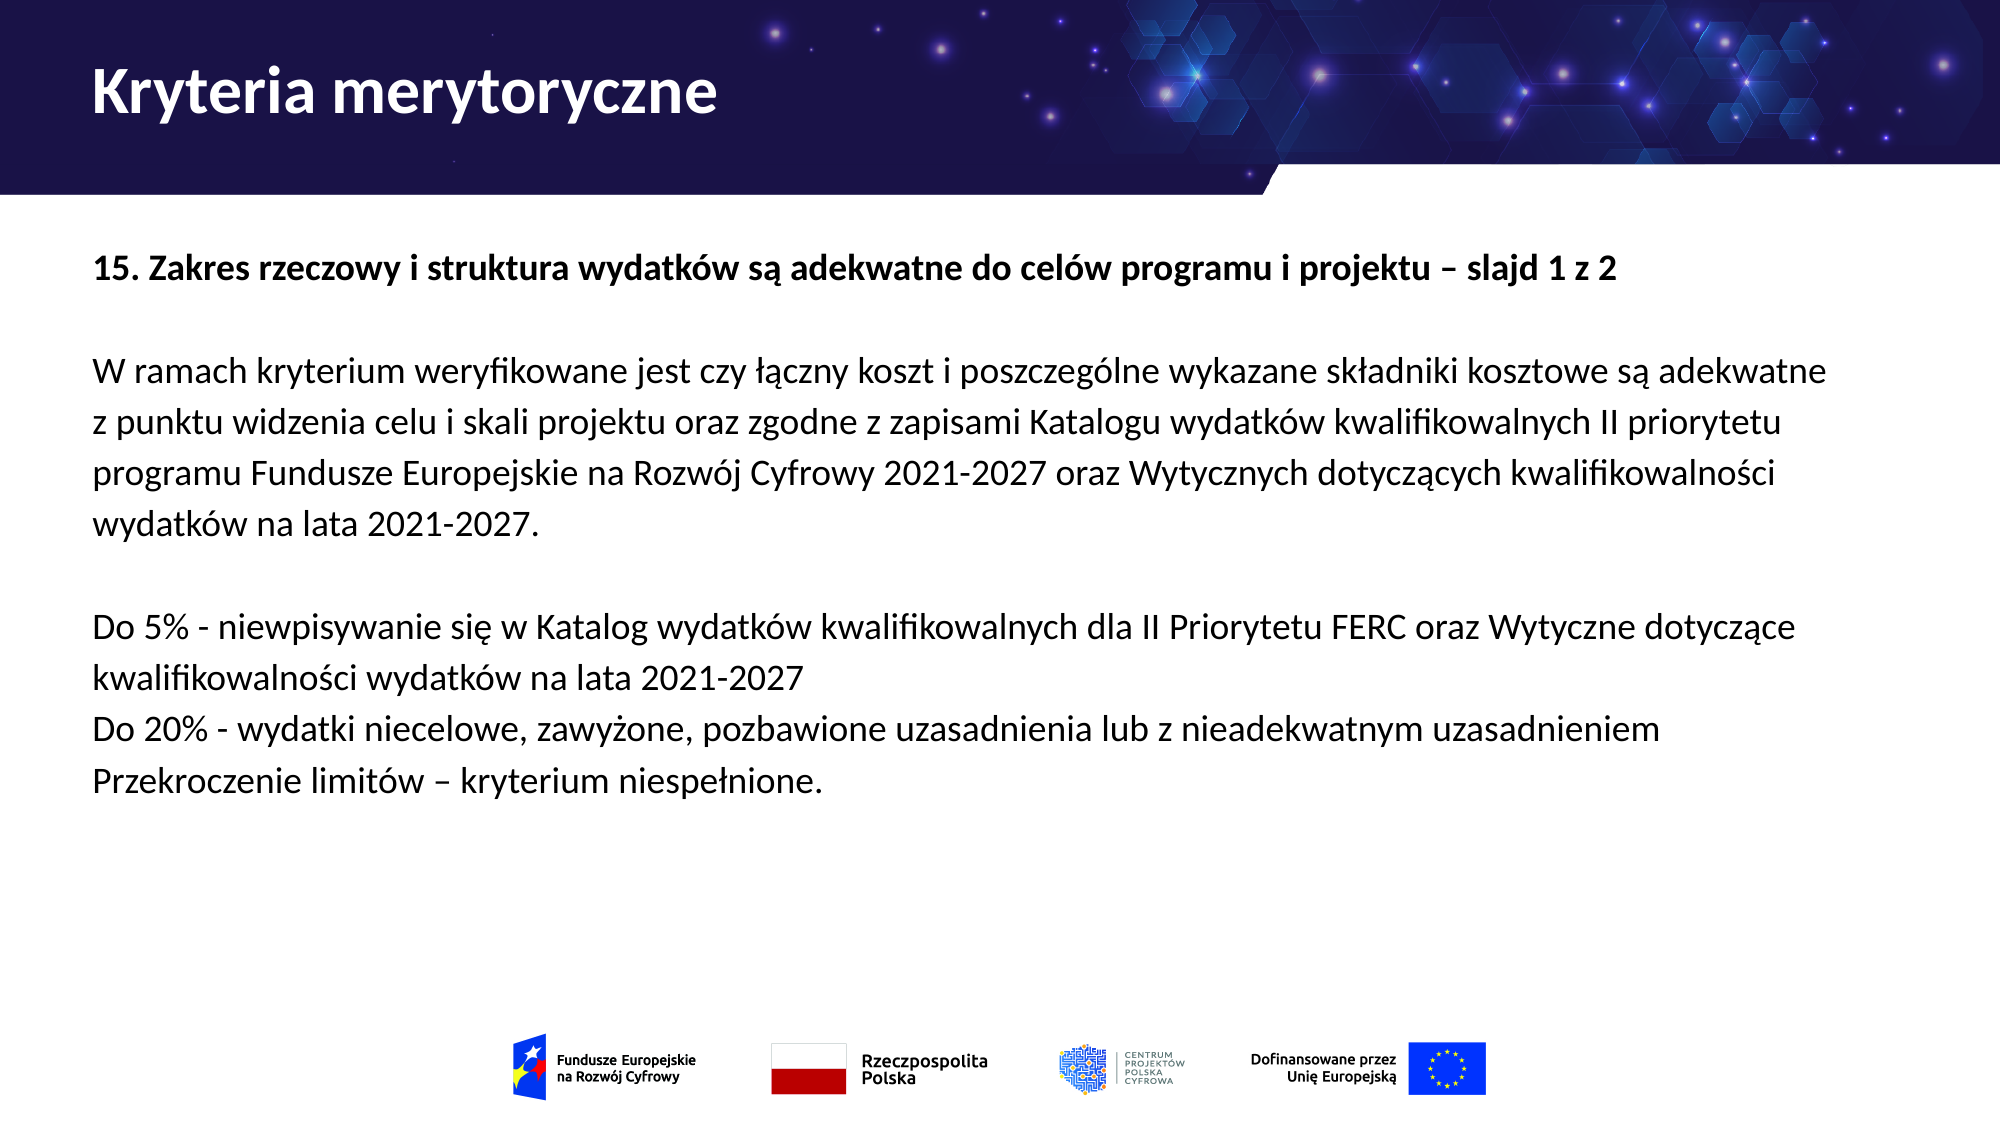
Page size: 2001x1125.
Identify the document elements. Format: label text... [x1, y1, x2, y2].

picture [491, 1011, 1509, 1122]
picture [0, 0, 2000, 195]
title Kryteria merytoryczne [77, 46, 1863, 136]
list 15. Zakres rzeczowy i struktura wydatków są adekwatne do celów programu i projektu – slajd 1 z 2 W ramach kryterium weryfikowane jest czy łączny koszt i poszczególne wykazane składniki kosztowe są adekwatne z punktu widzenia celu i skali projektu oraz zgodne z zapisami Katalogu wydatków kwalifikowalnych II priorytetu programu Fundusze Europejskie na Rozwój Cyfrowy 2021-2027 oraz Wytycznych dotyczących kwalifikowalności wydatków na lata 2021-2027. Do 5% - niewpisywanie się w Katalog wydatków kwalifikowalnych dla II Priorytetu FERC oraz Wytyczne dotyczące kwalifikowalności wydatków na lata 2021-2027 Do 20% - wydatki niecelowe, zawyżone, pozbawione uzasadnienia lub z nieadekwatnym uzasadnieniem Przekroczenie limitów – kryterium niespełnione. [77, 229, 1863, 924]
